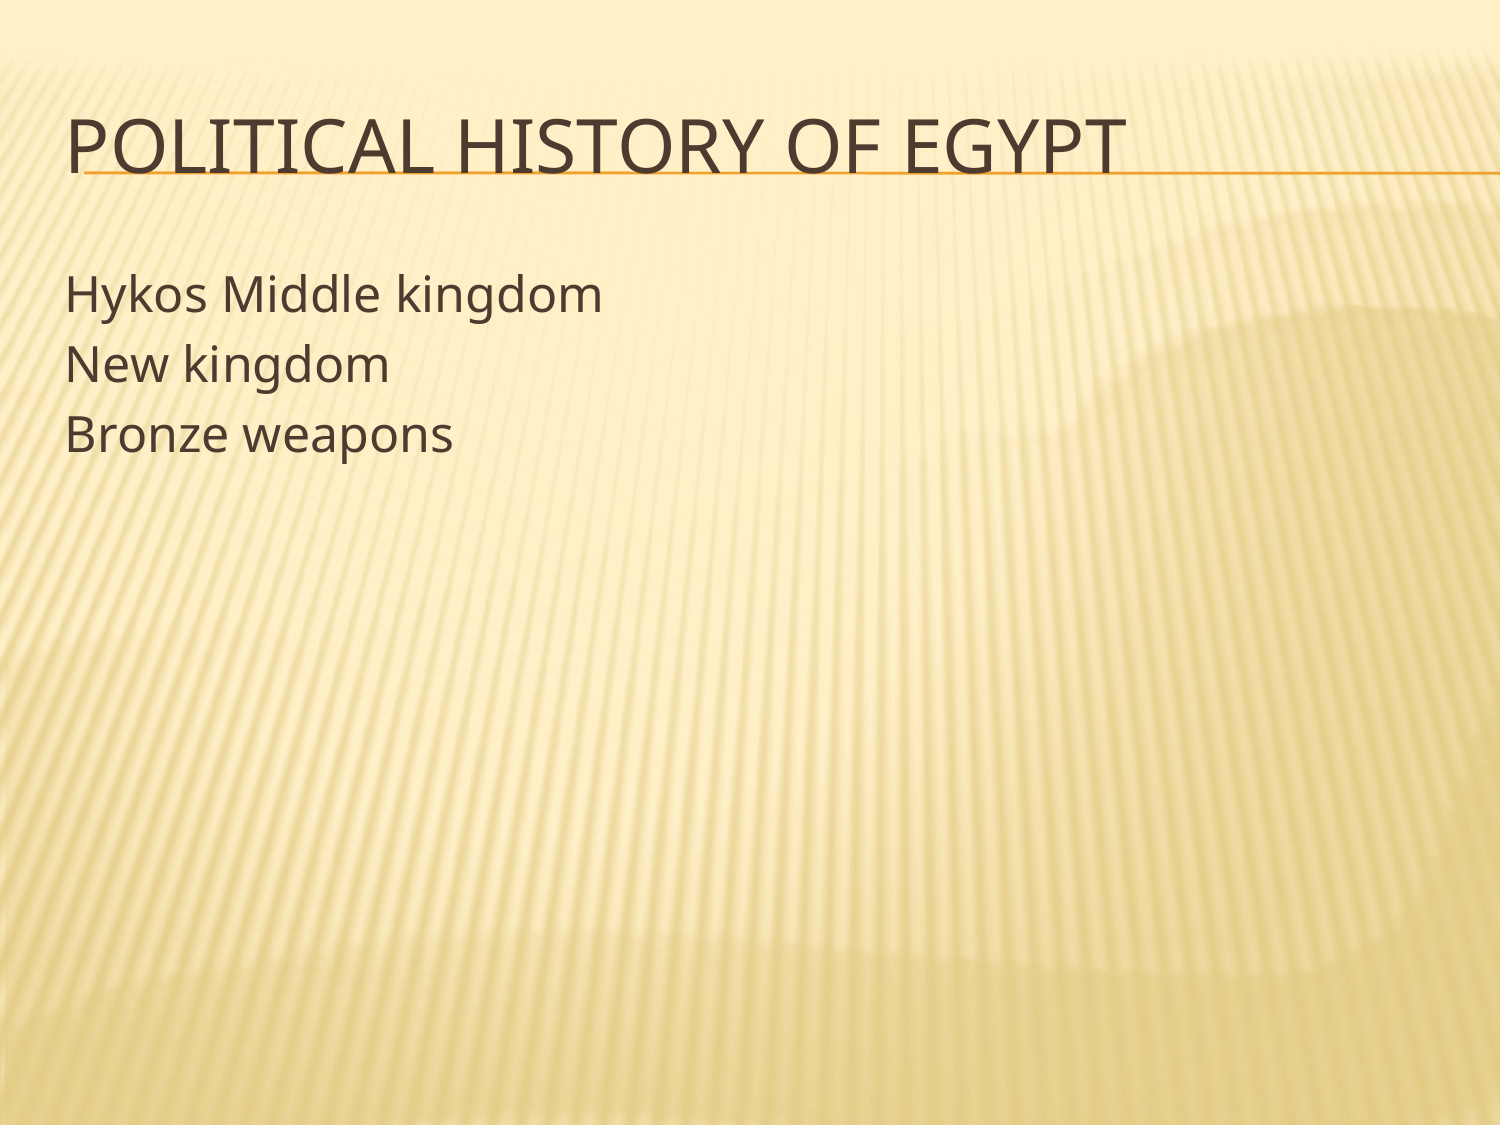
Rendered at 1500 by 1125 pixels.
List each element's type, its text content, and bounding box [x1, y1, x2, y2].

title Political History of egypt [50, 75, 1475, 213]
list Hykos Middle kingdom New kingdom Bronze weapons [50, 254, 1475, 998]
